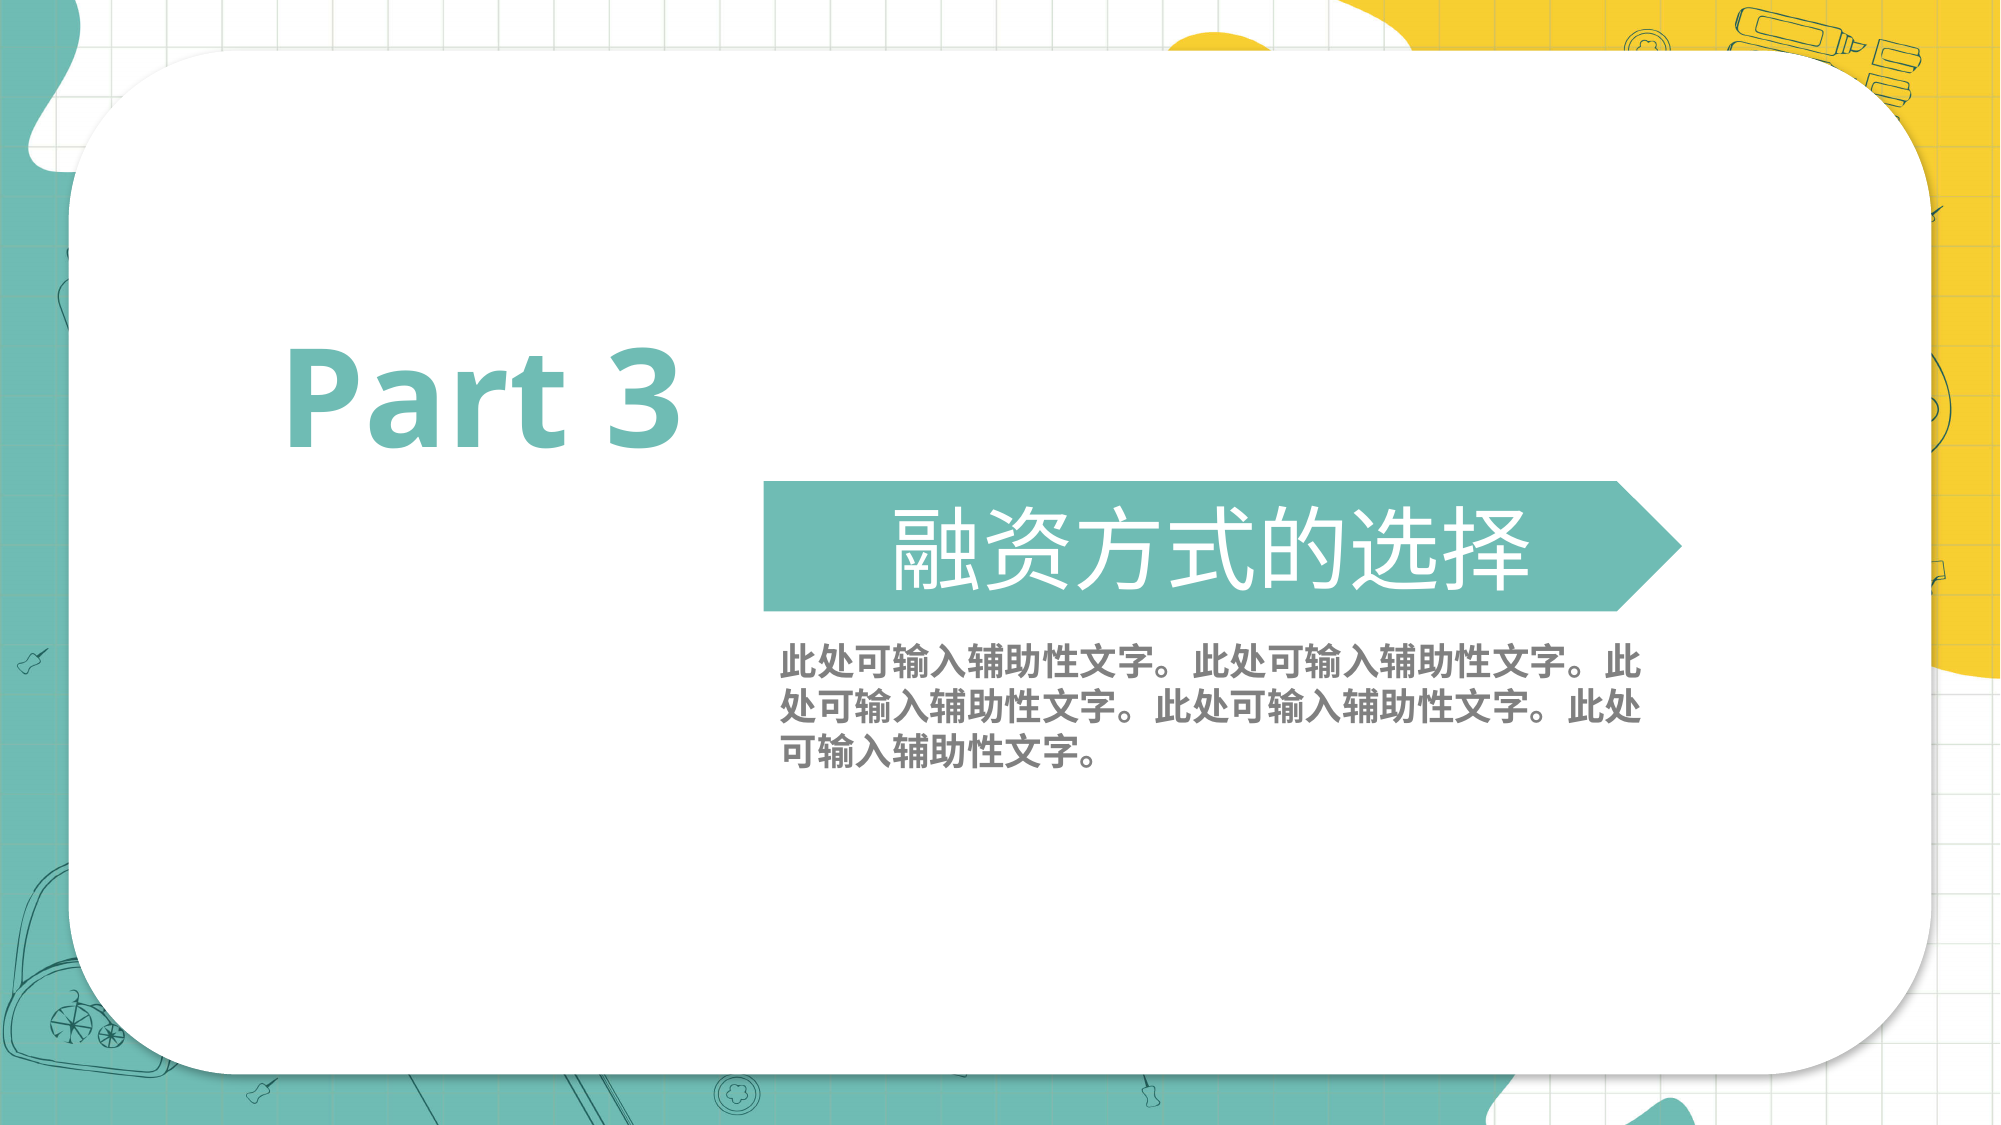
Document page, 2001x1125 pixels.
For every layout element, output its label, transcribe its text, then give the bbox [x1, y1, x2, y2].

picture [0, 0, 2001, 1125]
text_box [764, 481, 1681, 611]
text_box Part 3 [263, 302, 864, 483]
text_box [67, 49, 1933, 1076]
text_box 此处可输入辅助性文字。此处可输入辅助性文字。此处可输入辅助性文字。此处可输入辅助性文字。此处可输入辅助性文字。 [764, 630, 1681, 781]
